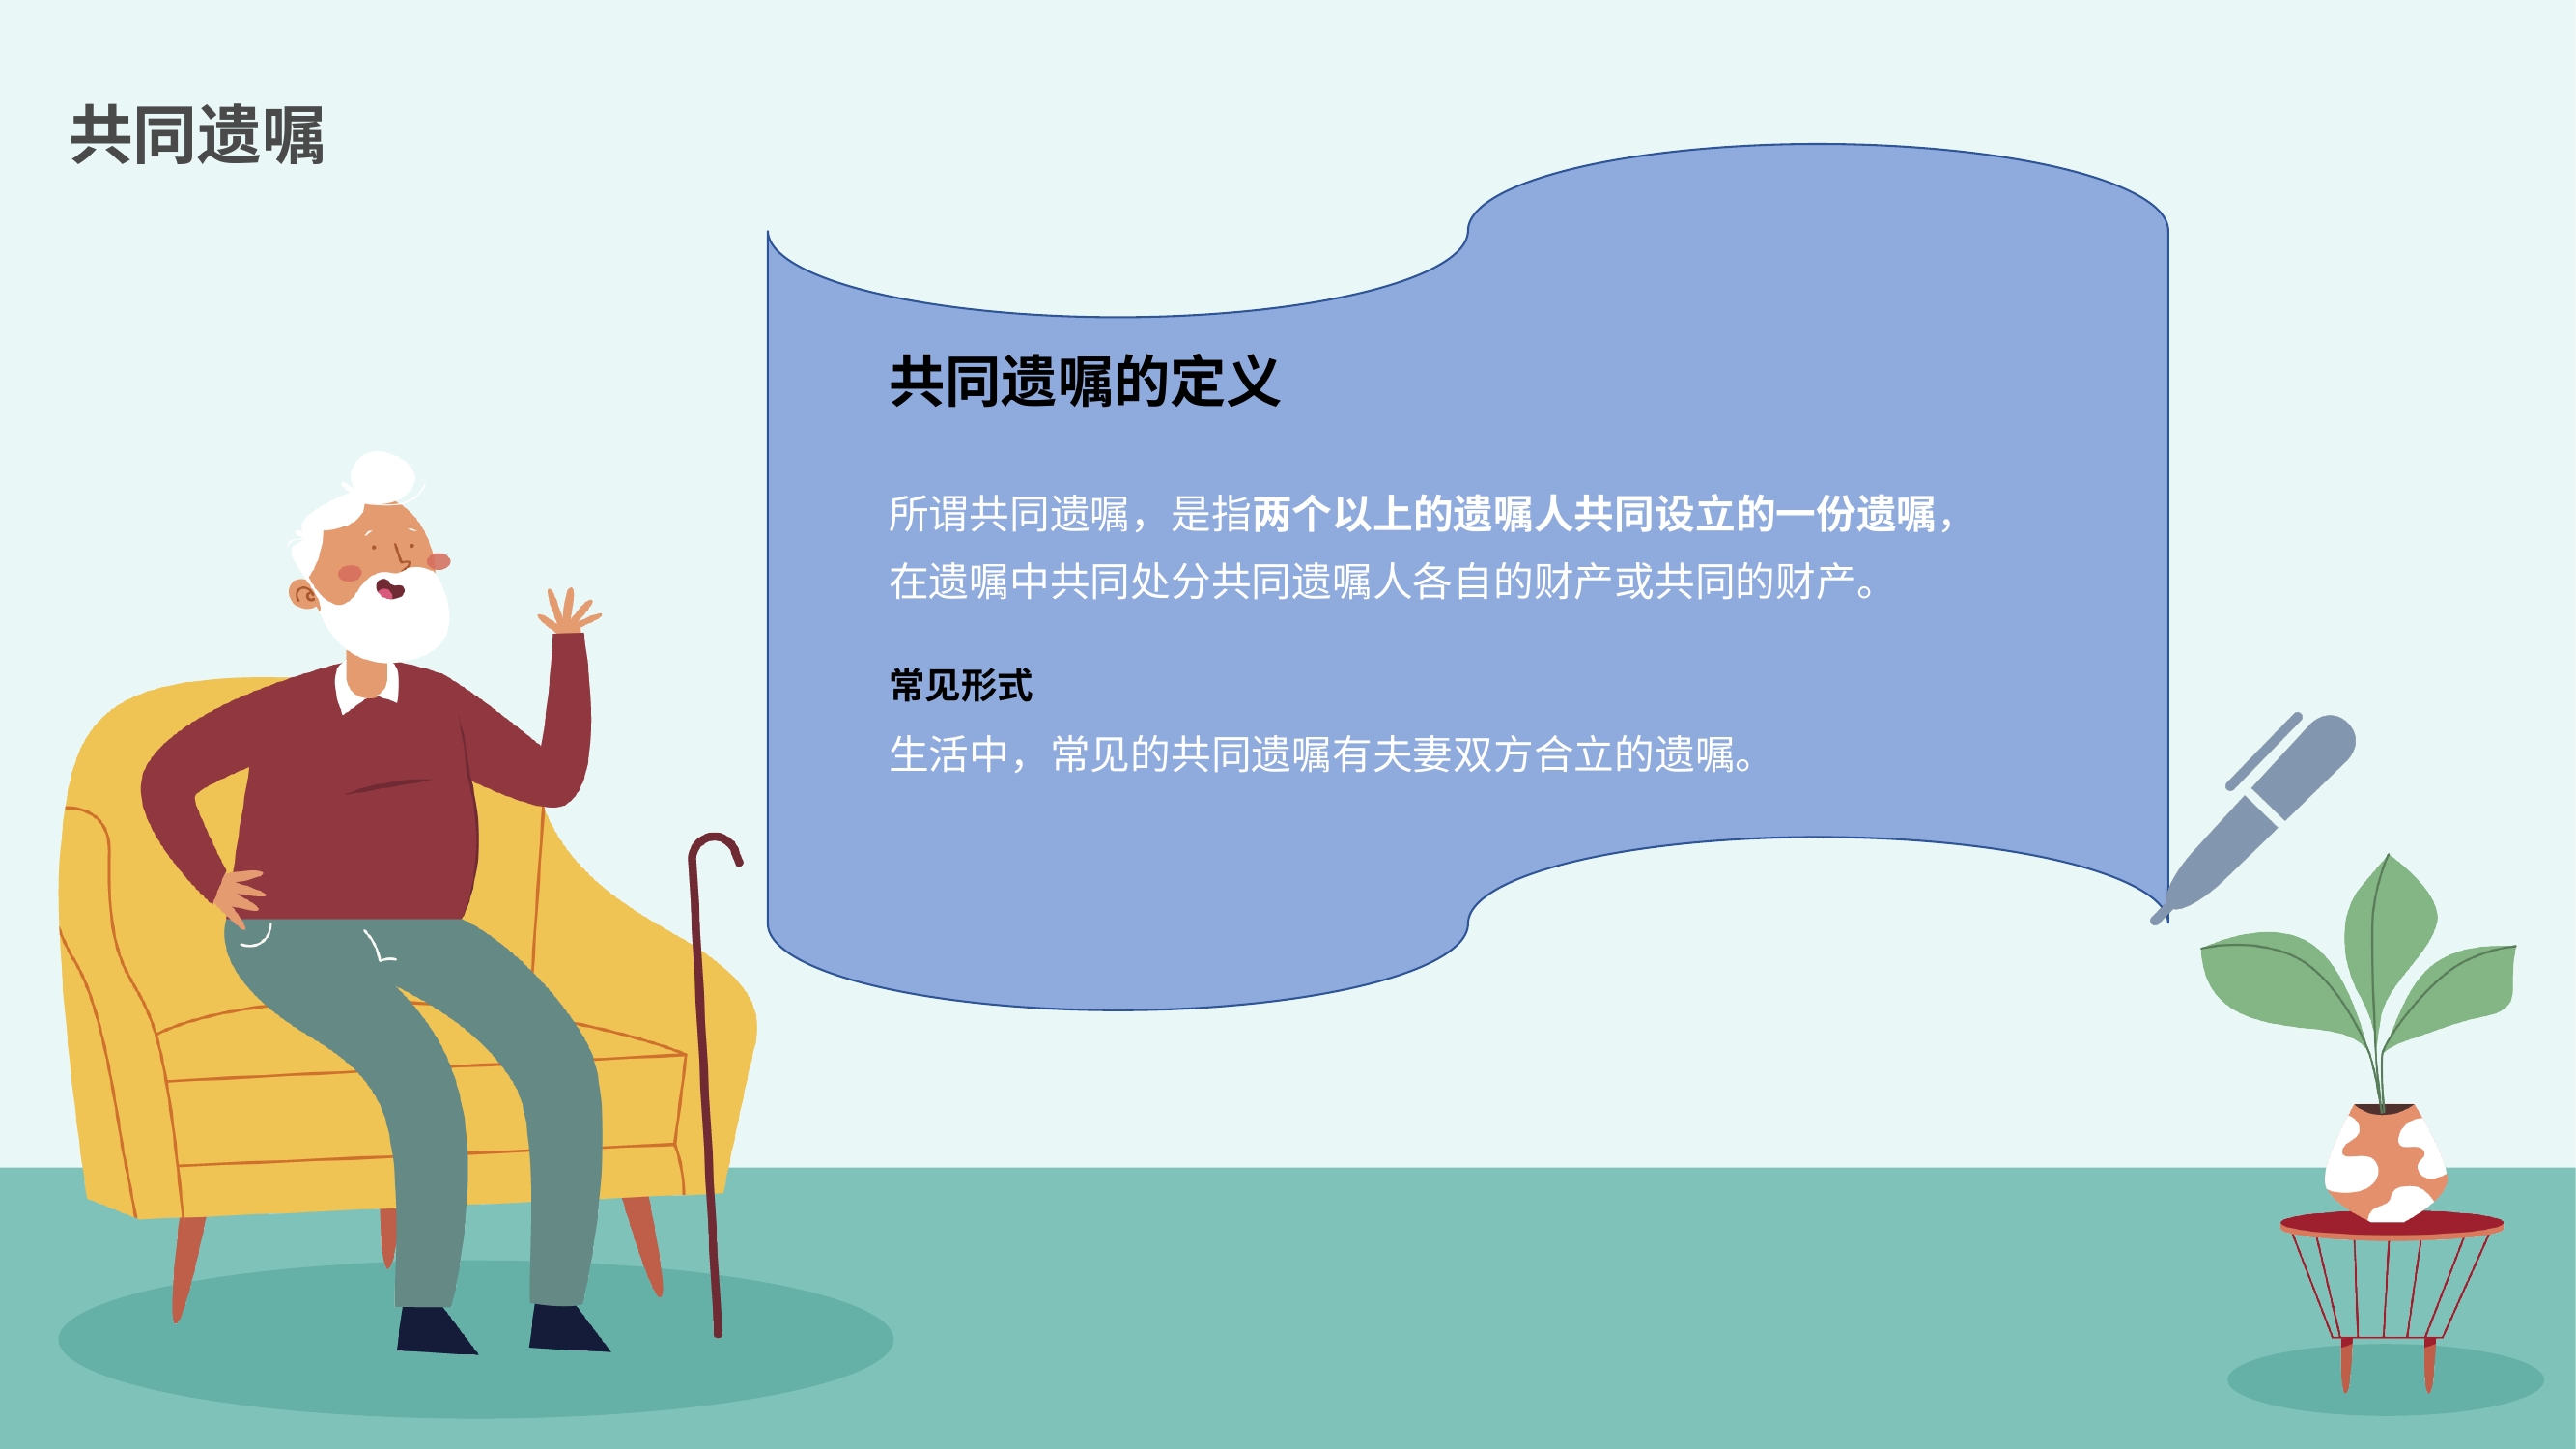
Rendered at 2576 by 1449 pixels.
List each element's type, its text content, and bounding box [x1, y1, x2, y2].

text_box [766, 142, 2169, 1011]
picture [58, 451, 757, 1355]
picture [2146, 712, 2517, 1394]
text_box 共同遗嘱 [54, 95, 1343, 180]
text_box 生活中，常见的共同遗嘱有夫妻双方合立的遗嘱。 [889, 722, 1848, 771]
text_box 常见形式 [889, 653, 1635, 702]
text_box 所谓共同遗嘱，是指两个以上的遗嘱人共同设立的一份遗嘱，在遗嘱中共同处分共同遗嘱人各自的财产或共同的财产。 [889, 448, 1996, 624]
text_box 共同遗嘱的定义 [889, 344, 1724, 410]
